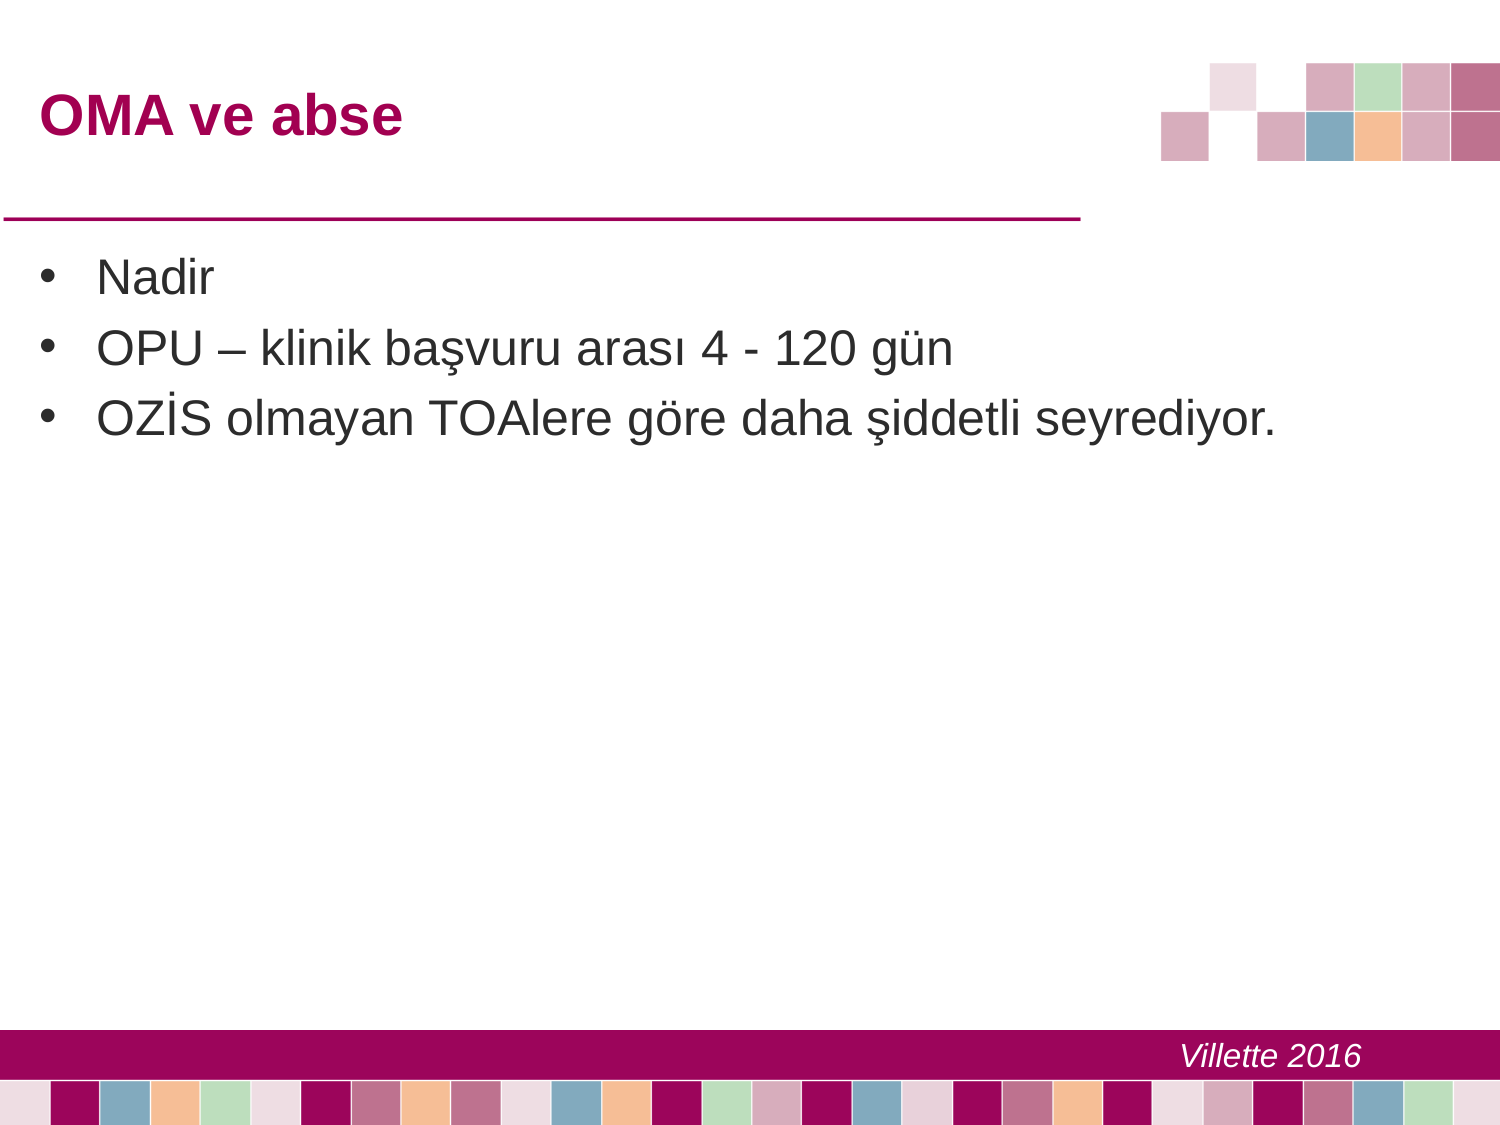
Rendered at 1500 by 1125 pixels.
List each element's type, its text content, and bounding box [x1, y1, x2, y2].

list Nadir OPU – klinik başvuru arası 4 - 120 gün OZİS olmayan TOAlere göre daha şiddetli seyrediyor. [24, 237, 1476, 1013]
title OMA ve abse [24, 12, 1138, 213]
text_box Villette 2016 [1164, 1026, 1377, 1082]
picture [1149, 62, 1500, 161]
picture [0, 1030, 1500, 1125]
picture [0, 212, 1088, 227]
